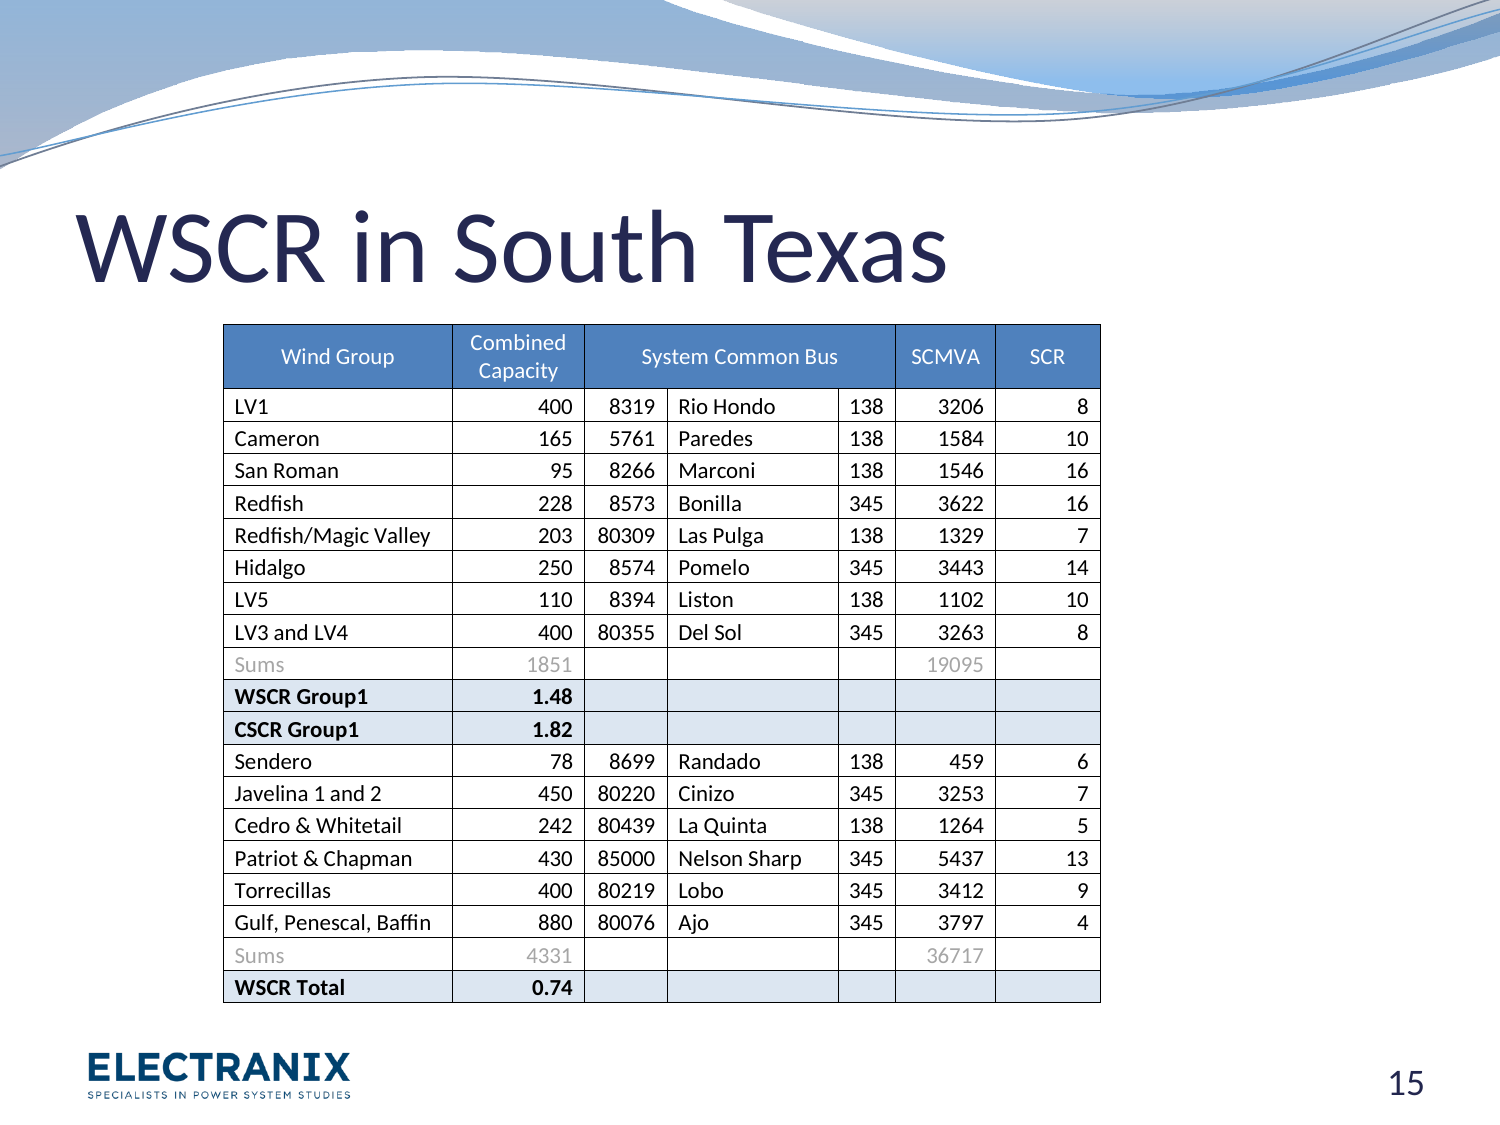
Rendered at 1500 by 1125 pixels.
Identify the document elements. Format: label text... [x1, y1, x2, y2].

title WSCR in South Texas [75, 115, 1425, 303]
slide_number 15 [1299, 1042, 1425, 1103]
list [212, 323, 1288, 1032]
picture [75, 1039, 363, 1113]
